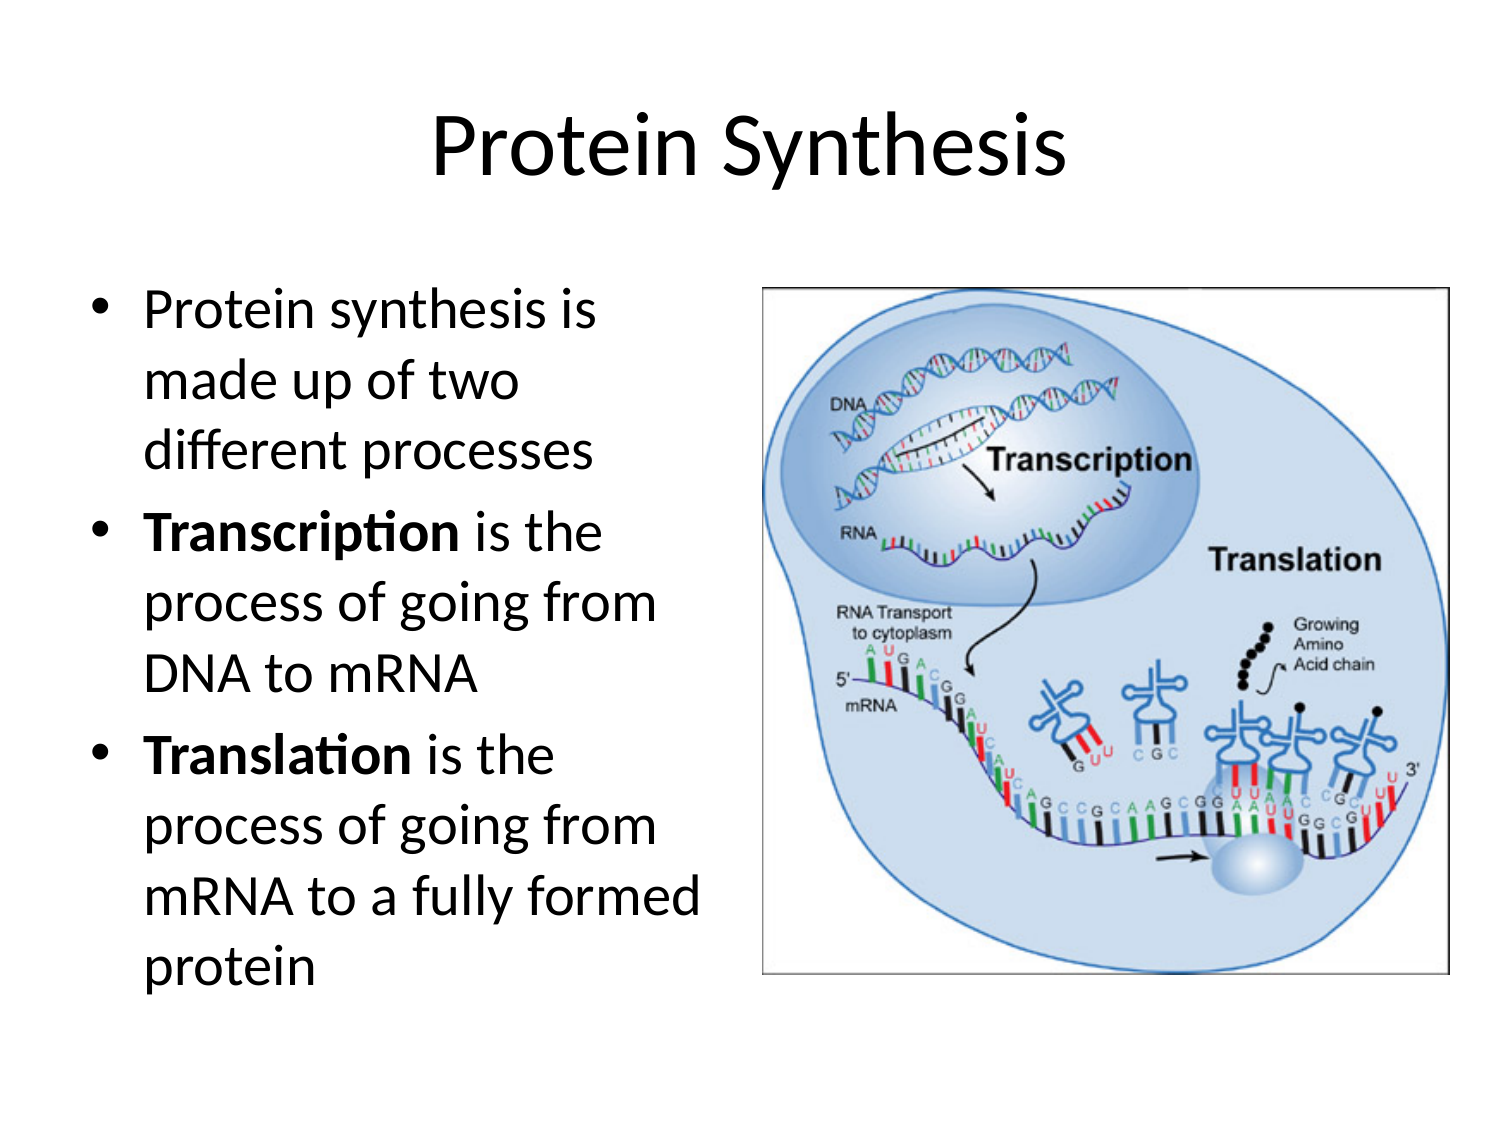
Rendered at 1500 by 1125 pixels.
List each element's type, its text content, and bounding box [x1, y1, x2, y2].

list Protein synthesis is made up of two different processes Transcription is the process of going from DNA to mRNA Translation is the process of going from mRNA to a fully formed protein [75, 262, 738, 1005]
picture [762, 287, 1451, 976]
title Protein Synthesis [75, 45, 1425, 233]
